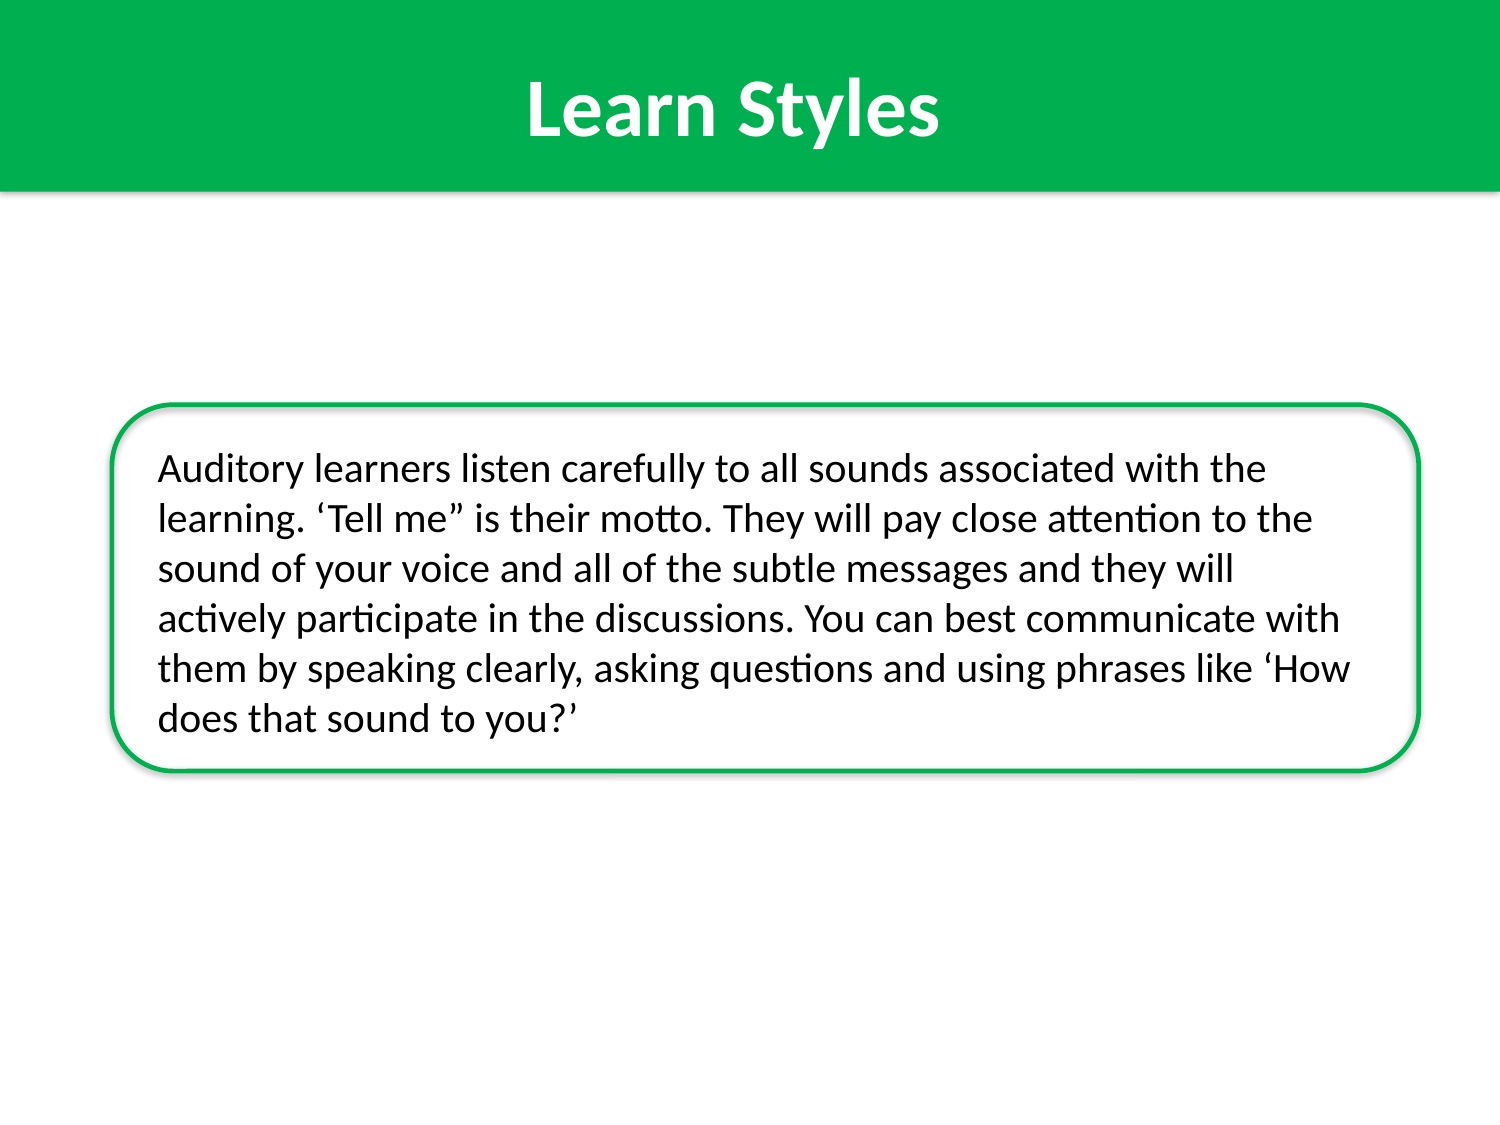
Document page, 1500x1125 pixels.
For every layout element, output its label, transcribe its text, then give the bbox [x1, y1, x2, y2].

text_box Auditory learners listen carefully to all sounds associated with the learning. ‘Tell me” is their motto. They will pay close attention to the sound of your voice and all of the subtle messages and they will actively participate in the discussions. You can best communicate with them by speaking clearly, asking questions and using phrases like ‘How does that sound to you?’ [142, 433, 1388, 748]
text_box [111, 403, 1420, 772]
text_box Learn Styles [8, 45, 1478, 161]
